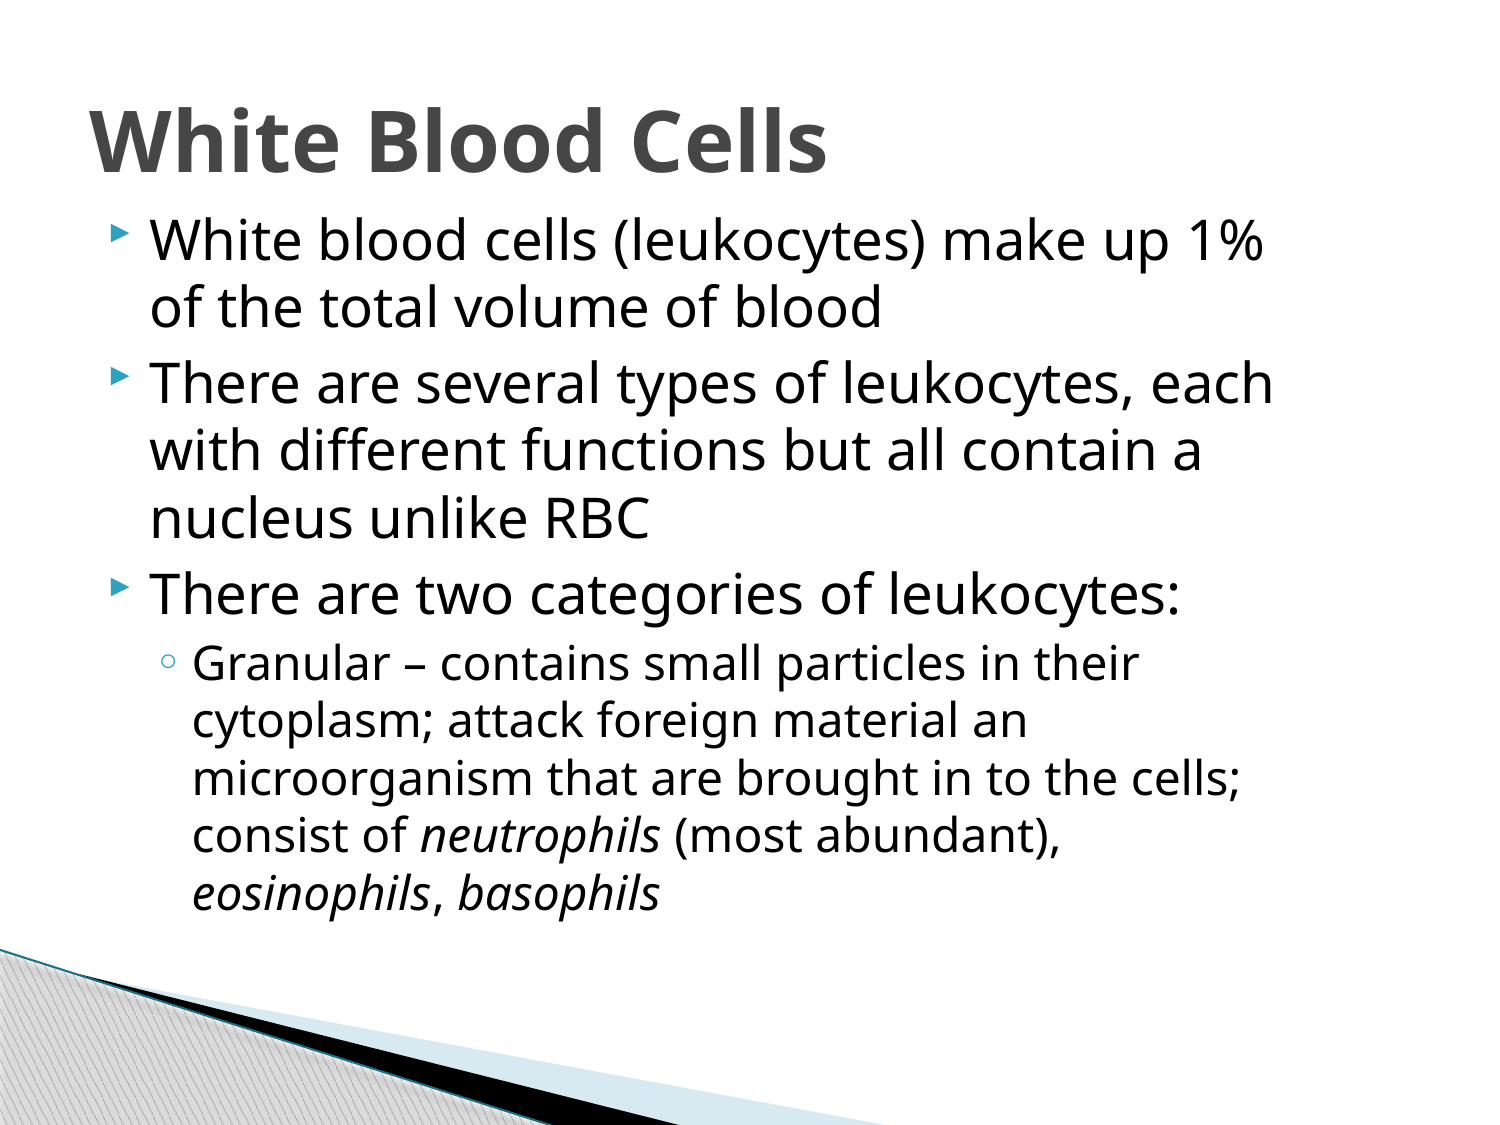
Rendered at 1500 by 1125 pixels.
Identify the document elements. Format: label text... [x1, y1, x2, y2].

title White Blood Cells [75, 45, 1425, 233]
list White blood cells (leukocytes) make up 1% of the total volume of blood There are several types of leukocytes, each with different functions but all contain a nucleus unlike RBC There are two categories of leukocytes: Granular – contains small particles in their cytoplasm; attack foreign material an microorganism that are brought in to the cells; consist of neutrophils (most abundant), eosinophils, basophils [75, 233, 1341, 1000]
